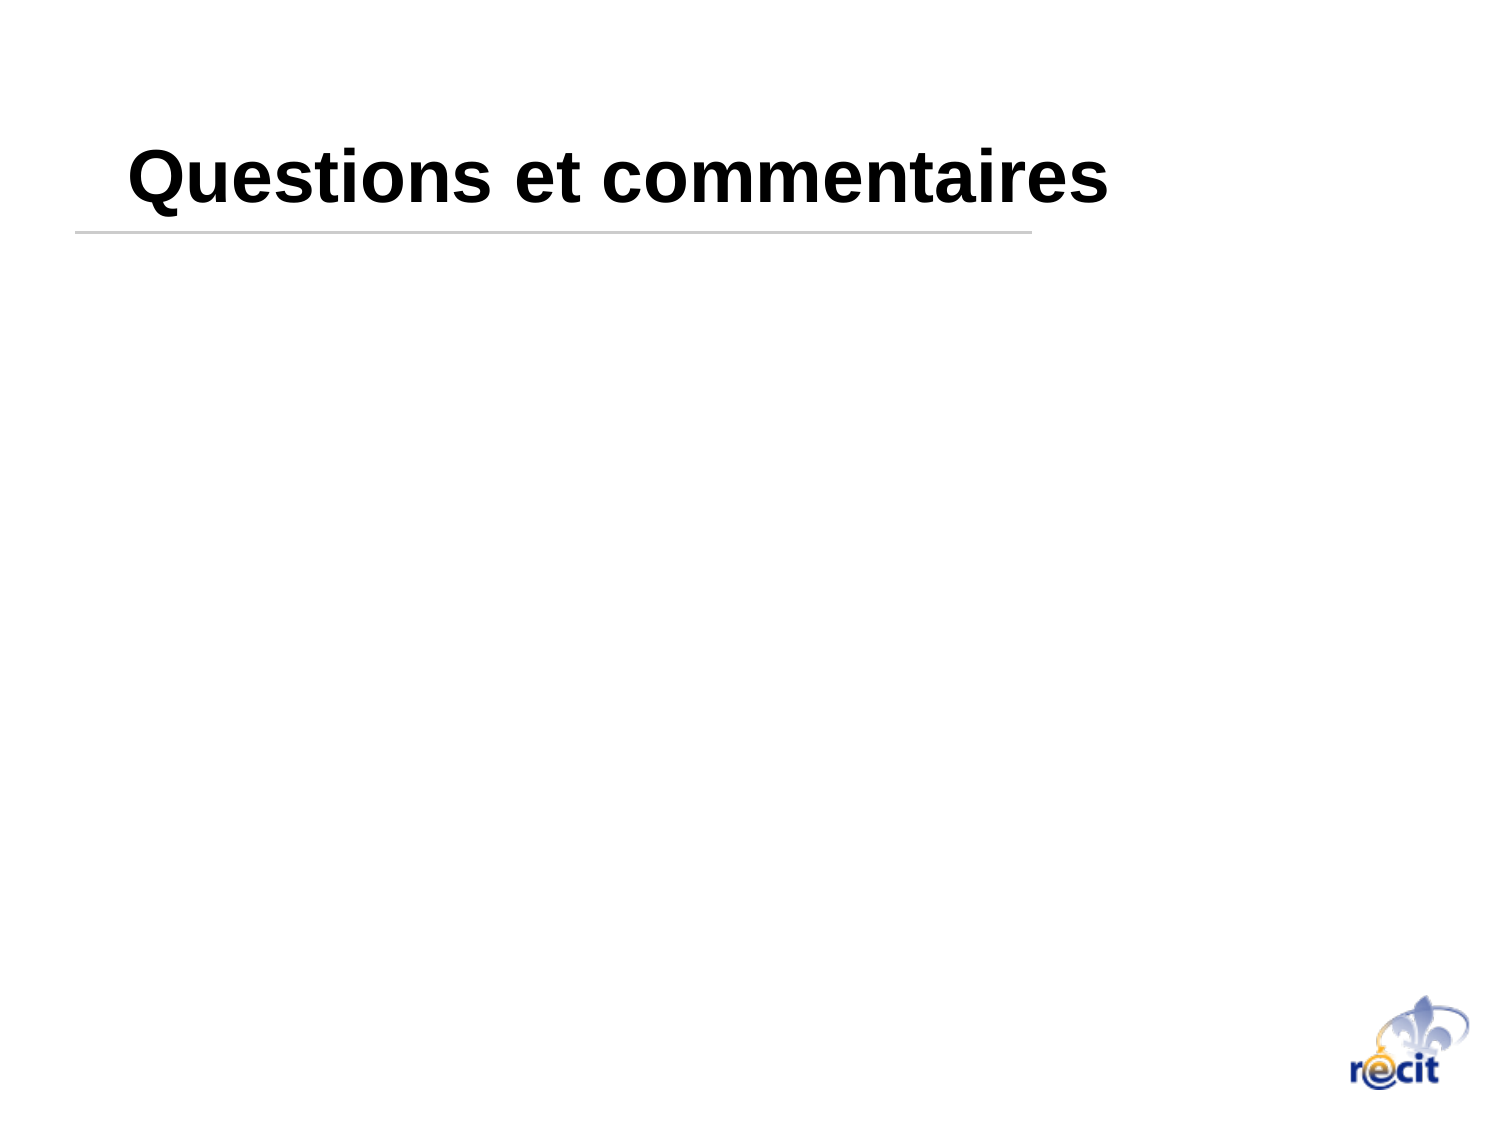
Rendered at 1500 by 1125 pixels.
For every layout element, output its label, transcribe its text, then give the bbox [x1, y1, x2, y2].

text_box [1350, 995, 1470, 1090]
title Questions et commentaires [75, 45, 1425, 233]
